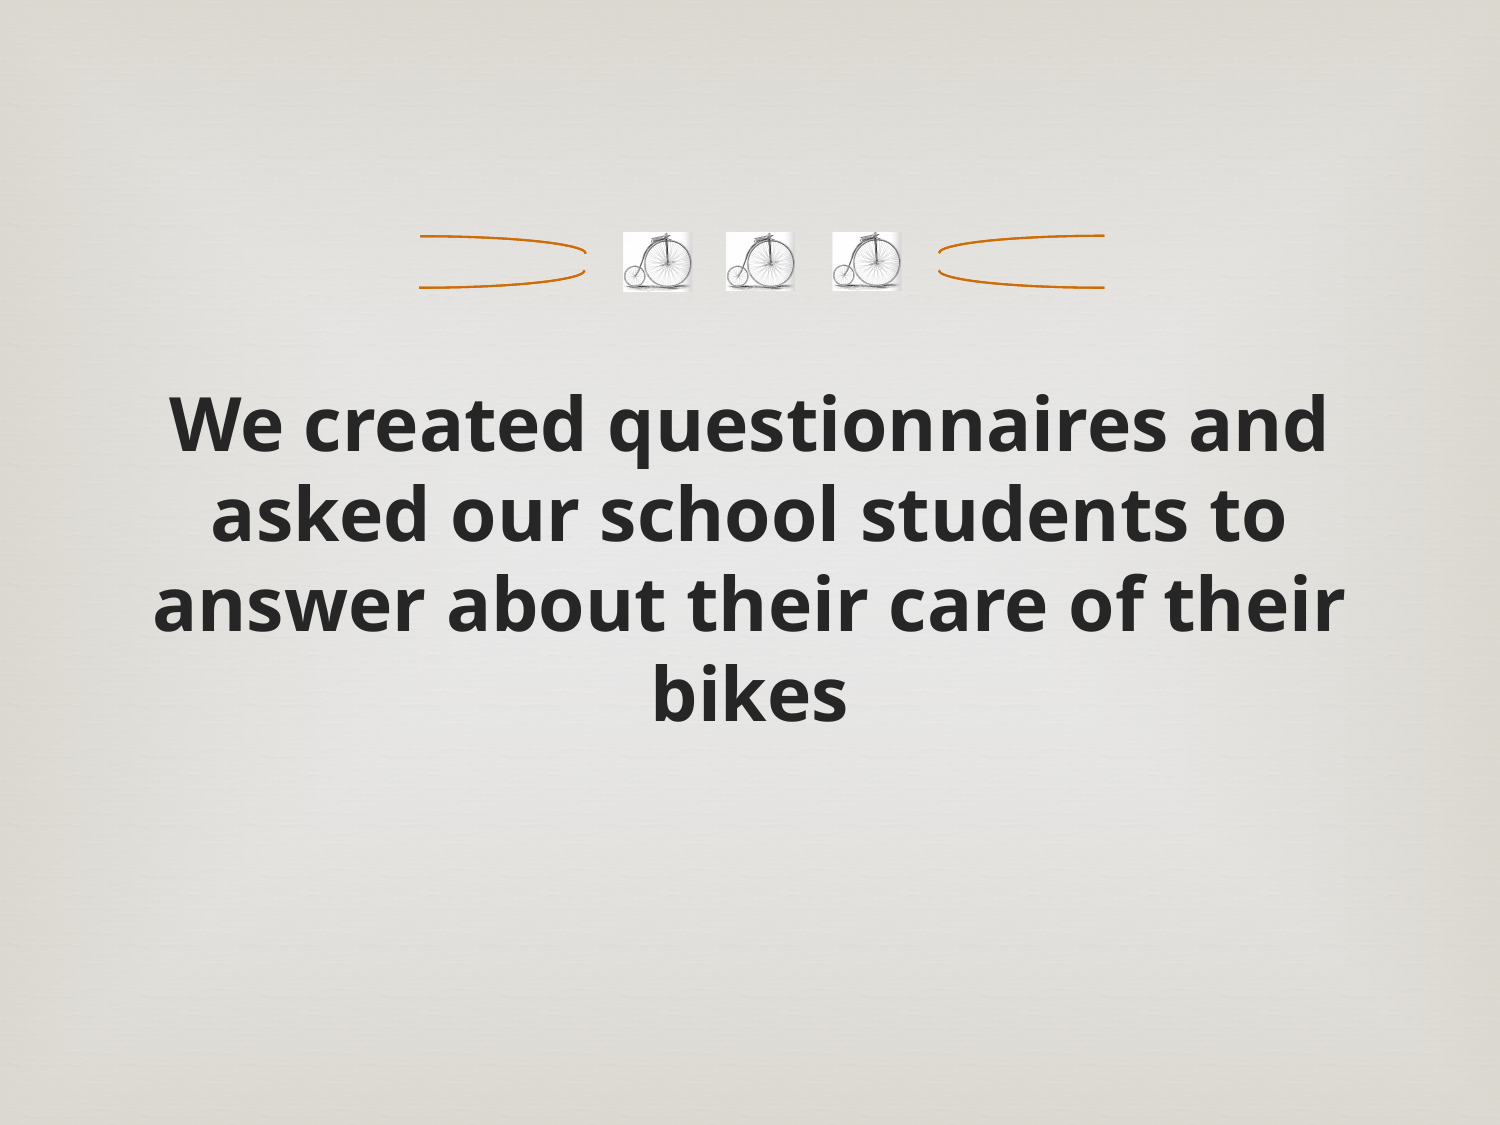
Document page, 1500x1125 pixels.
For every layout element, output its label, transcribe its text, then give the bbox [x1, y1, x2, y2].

picture [623, 232, 693, 292]
list We created questionnaires and asked our school students to answer about their care of their bikes [114, 368, 1386, 1005]
picture [832, 232, 902, 291]
picture [726, 232, 795, 291]
